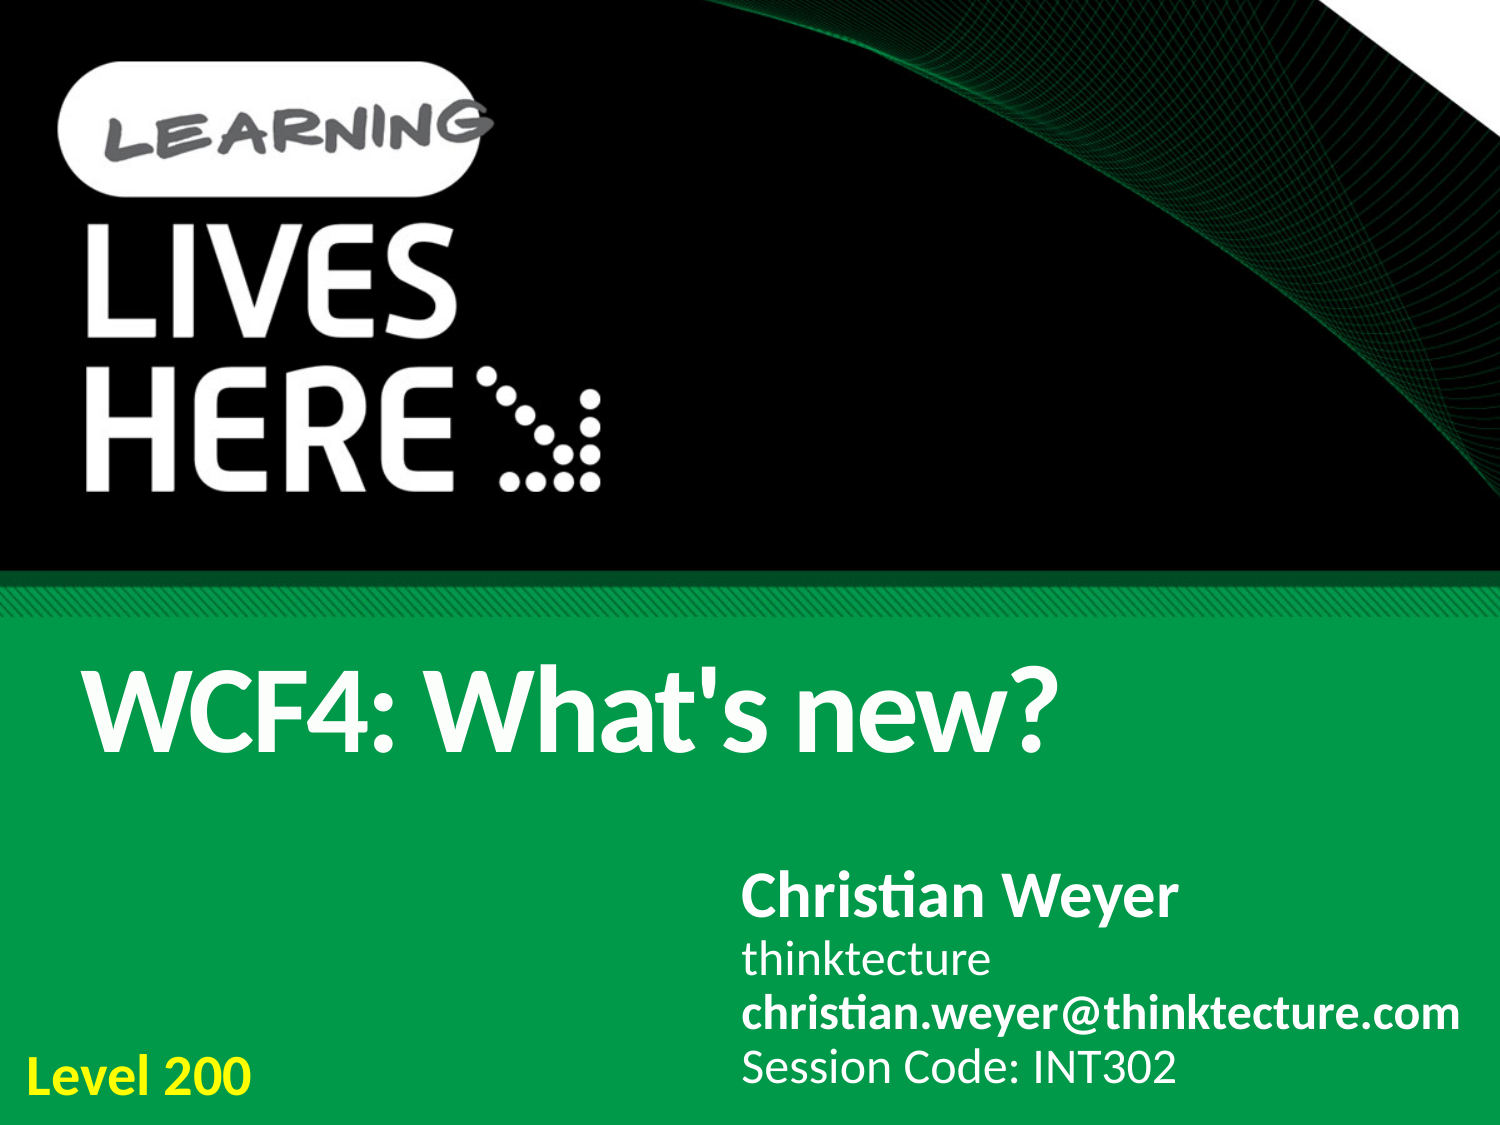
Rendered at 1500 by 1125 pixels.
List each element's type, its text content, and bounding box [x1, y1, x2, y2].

title WCF4: What's new? [80, 644, 1380, 864]
subtitle Christian Weyer thinktecture christian.weyer@thinktecture.com Session Code: INT302 [741, 860, 1469, 936]
text_box Level 200 [26, 1044, 272, 1121]
picture [0, 0, 1500, 1125]
